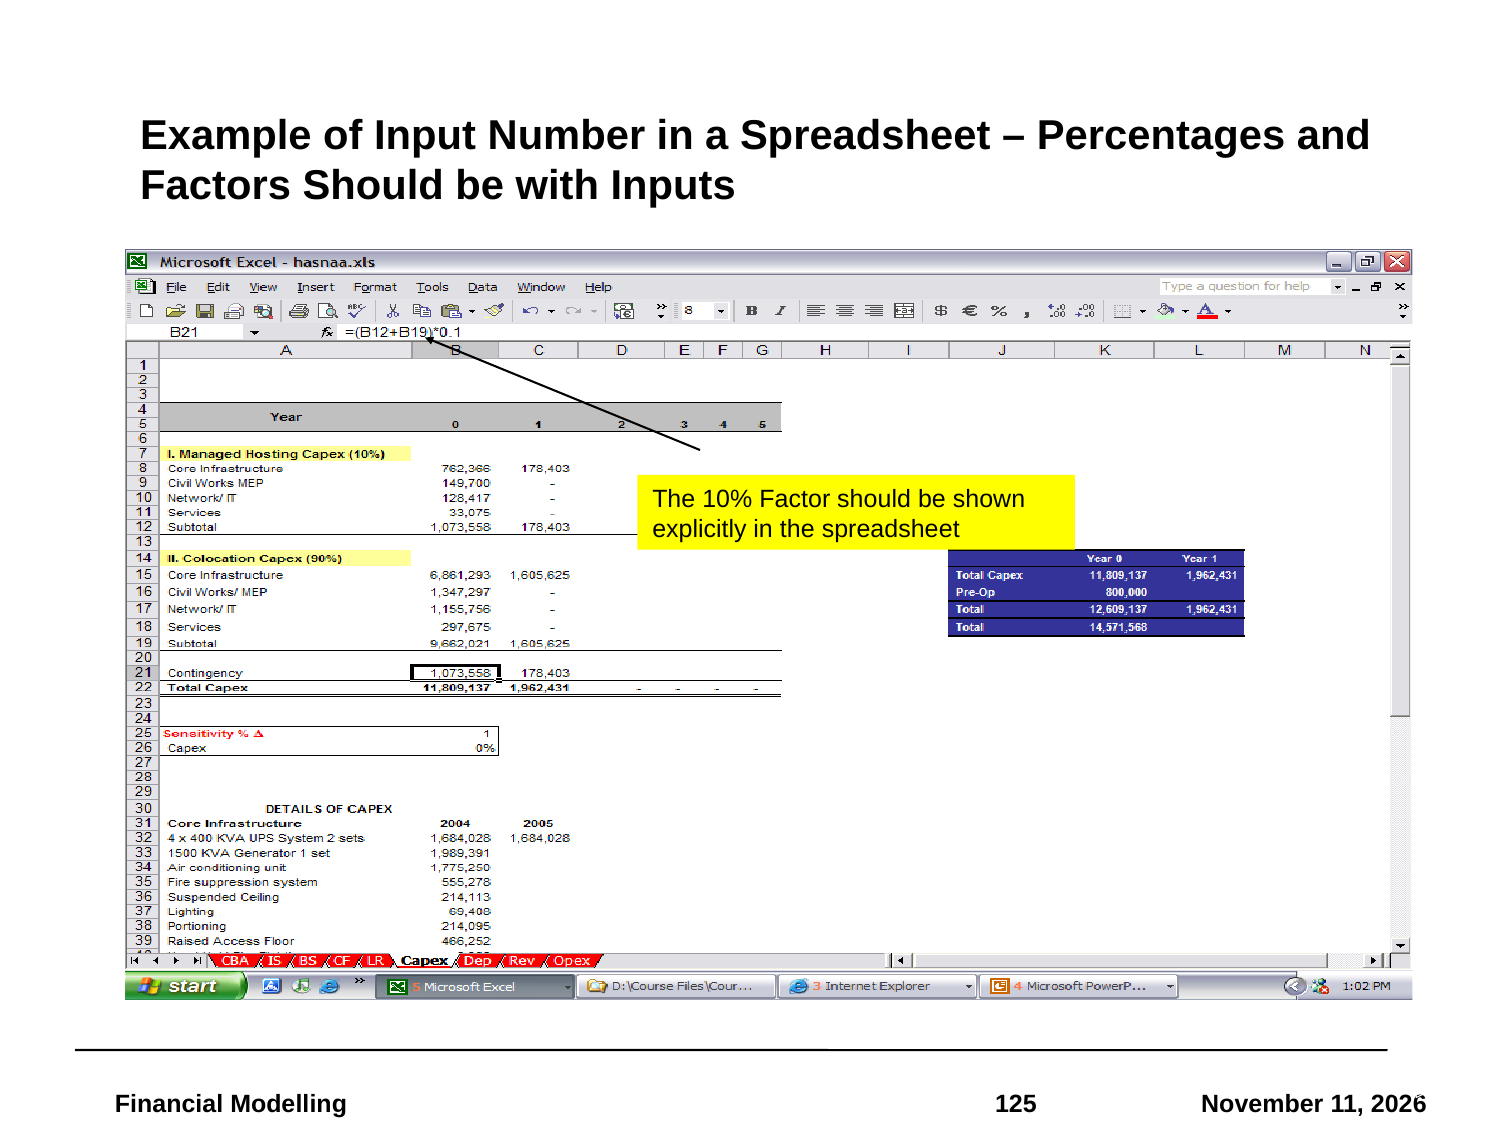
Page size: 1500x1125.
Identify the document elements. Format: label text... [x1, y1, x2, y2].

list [124, 249, 1413, 1001]
title Example of Input Number in a Spreadsheet – Percentages and Factors Should be with Inputs [124, 99, 1413, 226]
